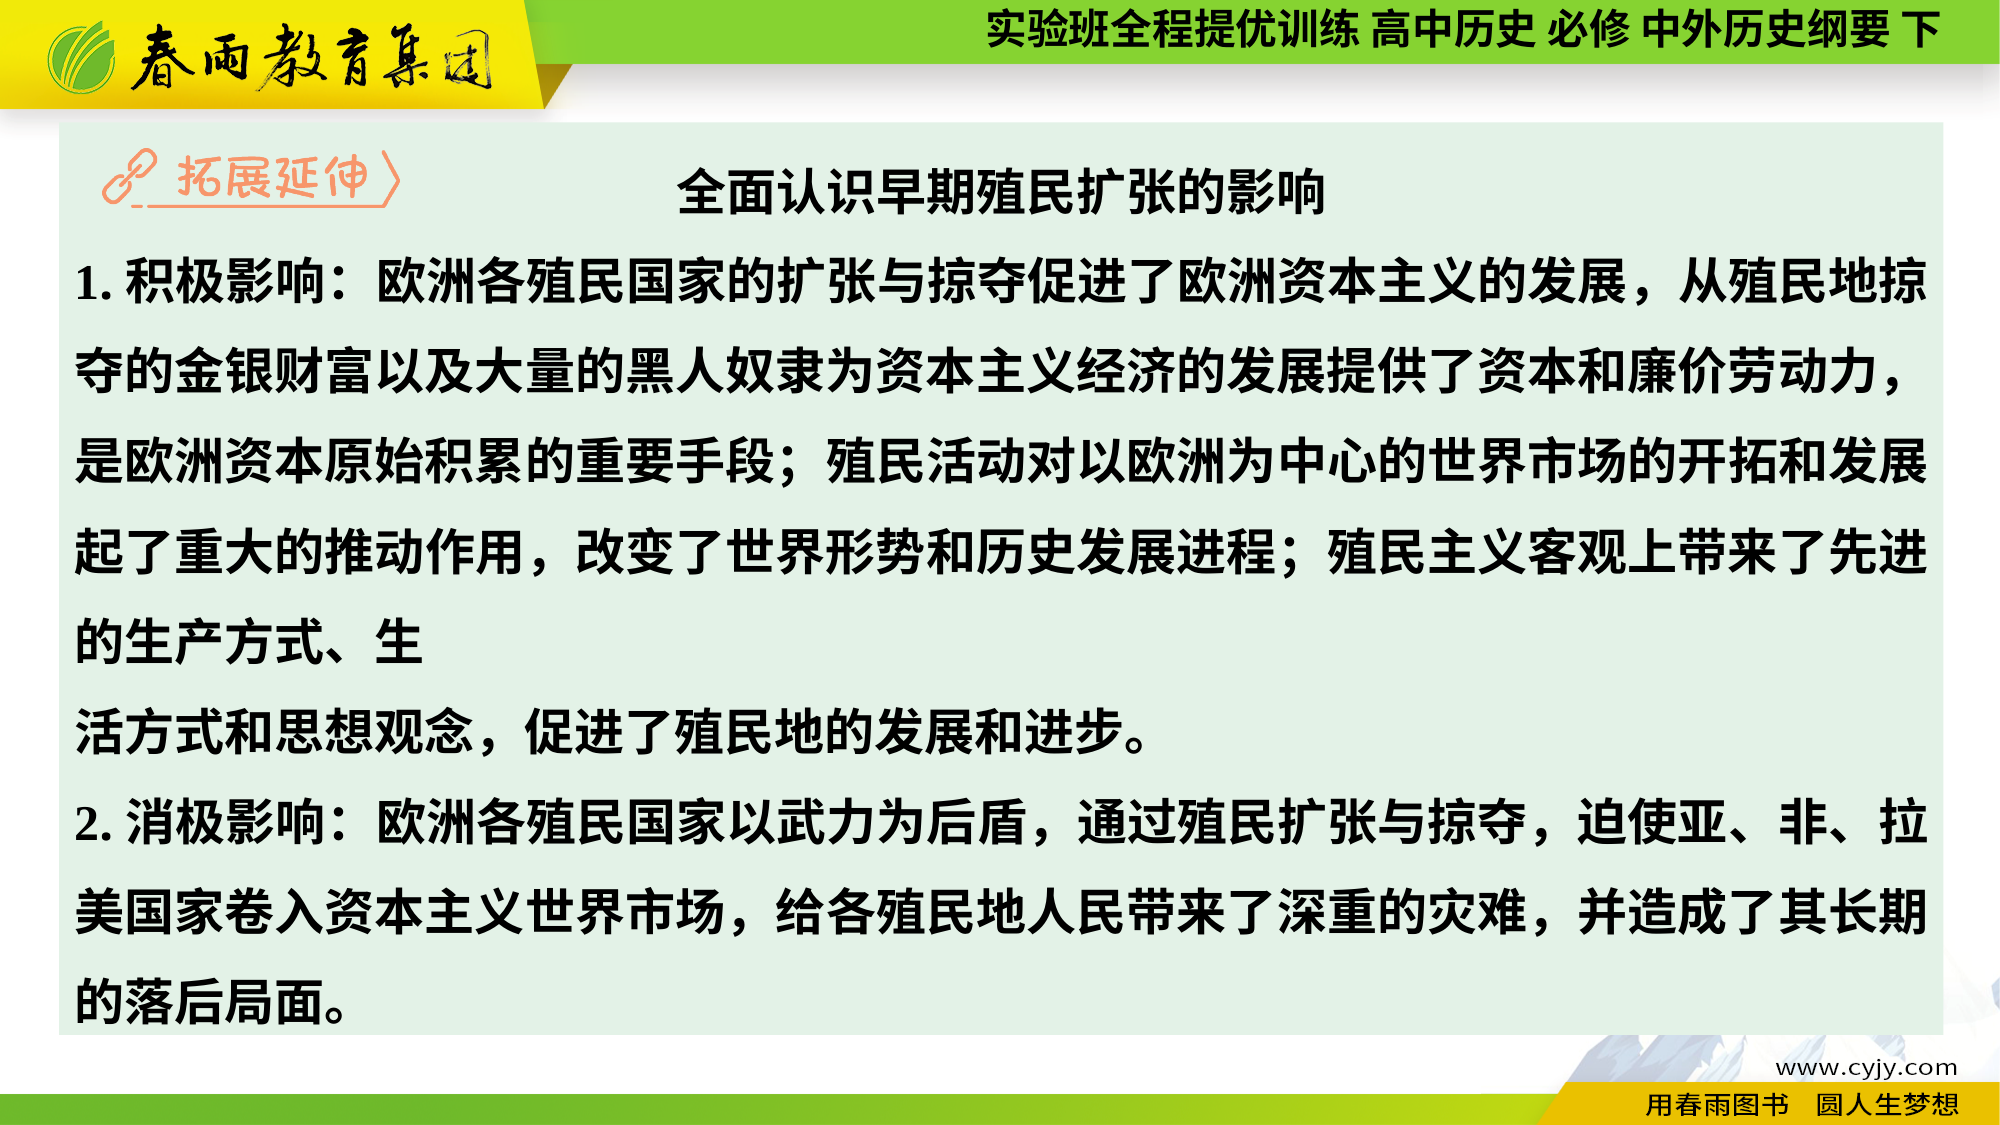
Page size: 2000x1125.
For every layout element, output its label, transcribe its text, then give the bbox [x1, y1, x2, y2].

picture [0, 0, 2000, 1125]
list 全面认识早期殖民扩张的影响 1.积极影响：欧洲各殖民国家的扩张与掠夺促进了欧洲资本主义的发展，从殖民地掠夺的金银财富以及大量的黑人奴隶为资本主义经济的发展提供了资本和廉价劳动力，是欧洲资本原始积累的重要手段；殖民活动对以欧洲为中心的世界市场的开拓和发展起了重大的推动作用，改变了世界形势和历史发展进程；殖民主义客观上带来了先进的生产方式、生 活方式和思想观念，促进了殖民地的发展和进步。 2.消极影响：欧洲各殖民国家以武力为后盾，通过殖民扩张与掠夺，迫使亚、非、拉美国家卷入资本主义世界市场，给各殖民地人民带来了深重的灾难，并造成了其长期的落后局面。 [59, 122, 1944, 1035]
